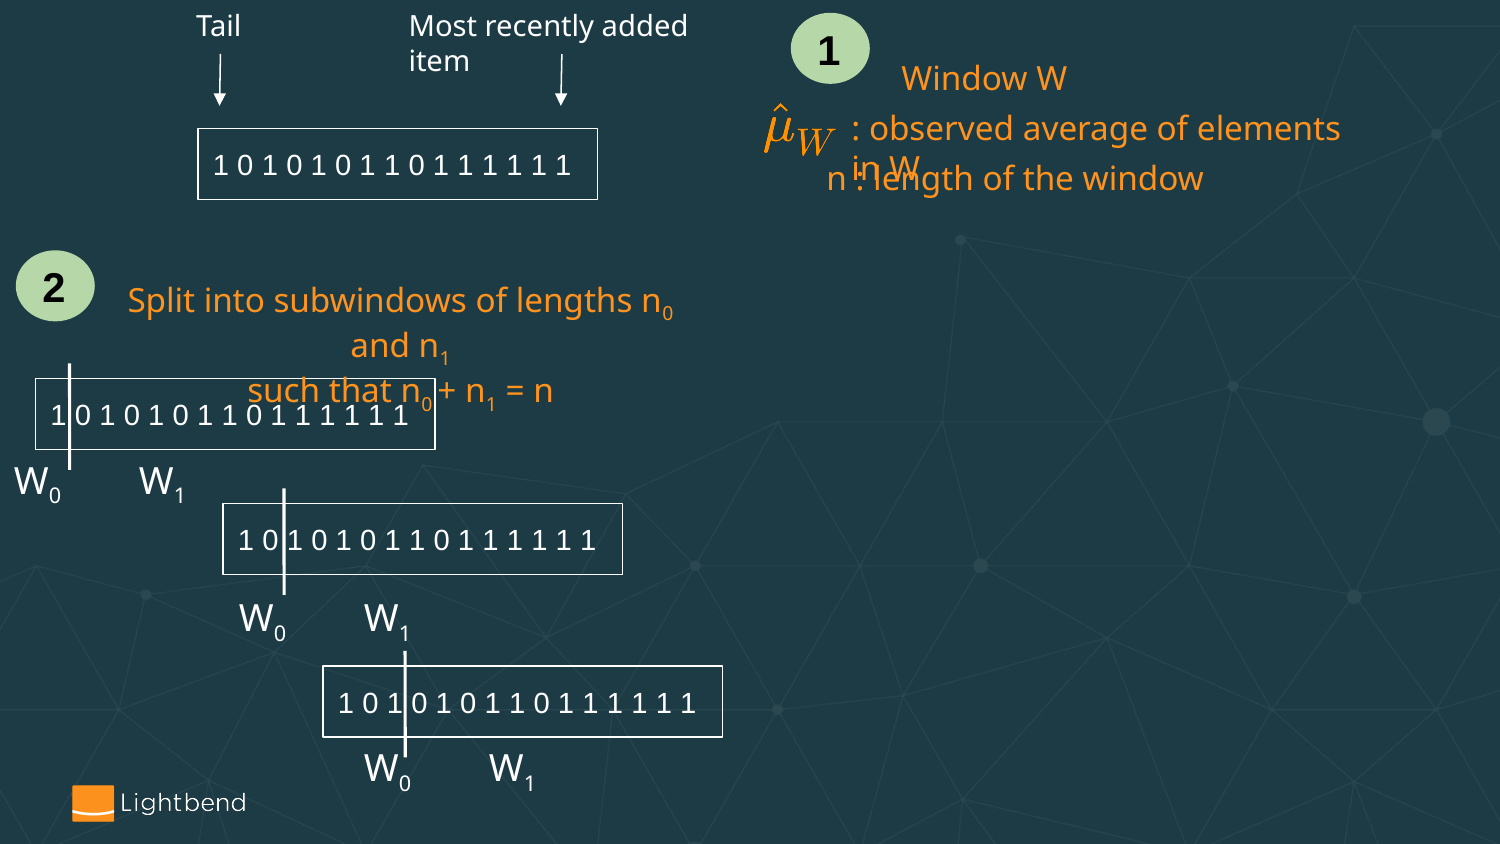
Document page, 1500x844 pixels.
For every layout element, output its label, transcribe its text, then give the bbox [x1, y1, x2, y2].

text_box Most recently added item [393, 0, 762, 54]
text_box : observed average of elements in W [836, 91, 1370, 163]
text_box 1 [790, 12, 870, 84]
text_box 1 0 1 0 1 0 1 1 0 1 1 1 1 1 1 [75, 378, 435, 450]
text_box W0 [0, 441, 78, 513]
text_box Window W [886, 41, 1204, 91]
text_box 1 0 1 0 1 0 1 1 0 1 1 1 1 1 1 [222, 503, 279, 575]
text_box 1 0 1 0 1 0 1 1 0 1 1 1 1 1 1 [322, 666, 400, 738]
text_box W0 [349, 729, 428, 801]
text_box 1 0 1 0 1 0 1 1 0 1 1 1 1 1 1 [197, 128, 598, 200]
text_box W0 [223, 579, 303, 651]
text_box Tail [180, 0, 260, 54]
text_box W1 [124, 441, 203, 513]
text_box Split into subwindows of lengths n0 and n1 such that n0 + n1 = n [80, 263, 721, 371]
text_box W1 [349, 579, 428, 651]
text_box 2 [15, 250, 95, 322]
text_box 1 0 1 0 1 0 1 1 0 1 1 1 1 1 1 [35, 378, 65, 441]
text_box n : length of the window [811, 141, 1345, 213]
text_box 1 0 1 0 1 0 1 1 0 1 1 1 1 1 1 [410, 666, 723, 738]
text_box 1 0 1 0 1 0 1 1 0 1 1 1 1 1 1 [289, 503, 623, 575]
picture [72, 785, 245, 822]
text_box W1 [474, 729, 553, 801]
picture [762, 98, 842, 162]
